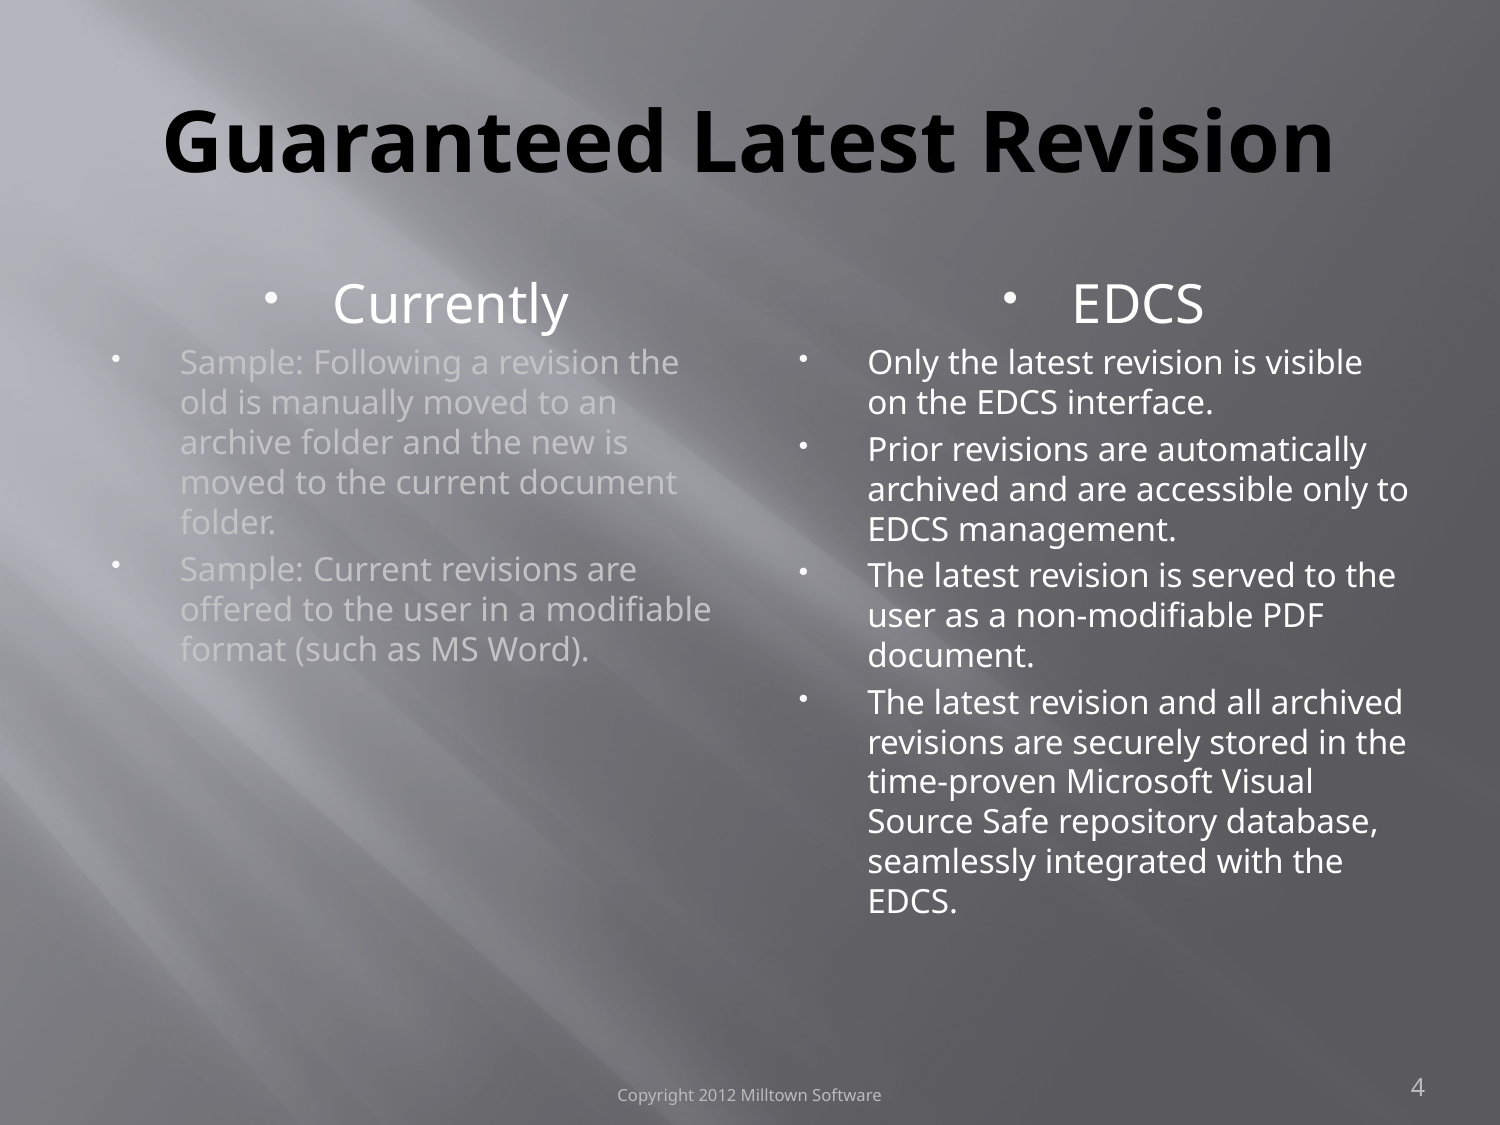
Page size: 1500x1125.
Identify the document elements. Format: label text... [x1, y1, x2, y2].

slide_number 4 [1299, 1052, 1425, 1113]
footer Copyright 2012 Milltown Software [512, 1052, 988, 1113]
list EDCS Only the latest revision is visible on the EDCS interface. Prior revisions are automatically archived and are accessible only to EDCS management. The latest revision is served to the user as a non-modifiable PDF document. The latest revision and all archived revisions are securely stored in the time-proven Microsoft Visual Source Safe repository database, seamlessly integrated with the EDCS. [762, 262, 1425, 1005]
list Currently Sample: Following a revision the old is manually moved to an archive folder and the new is moved to the current document folder. Sample: Current revisions are offered to the user in a modifiable format (such as MS Word). [75, 262, 738, 1005]
title Guaranteed Latest Revision [75, 45, 1425, 233]
